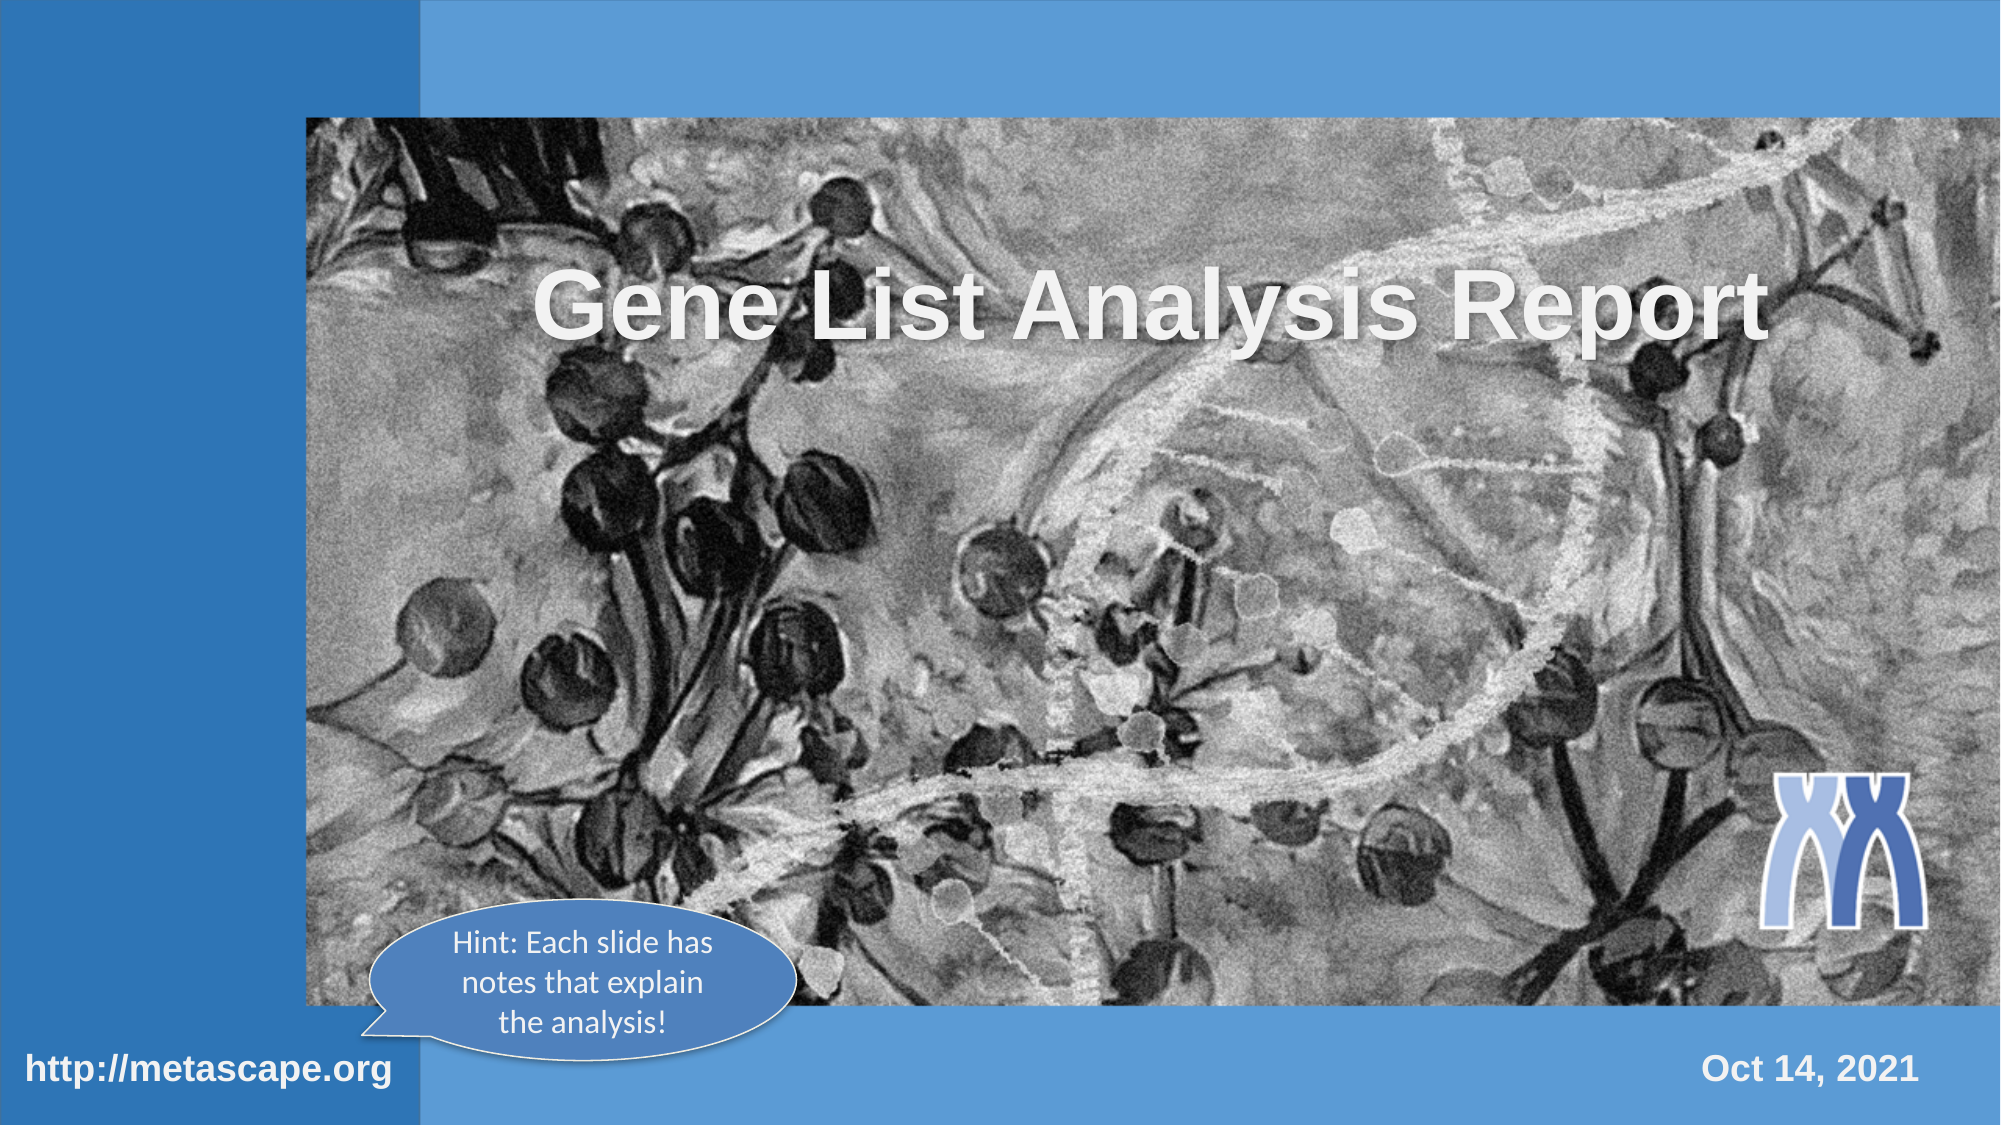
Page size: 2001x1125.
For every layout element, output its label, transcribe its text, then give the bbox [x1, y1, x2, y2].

text_box Oct 14, 2021 [1686, 1036, 1935, 1097]
text_box Hint: Each slide has notes that explain the analysis! [360, 898, 798, 1062]
text_box http://metascape.org [9, 1036, 409, 1097]
picture [0, 0, 2001, 1125]
title Gene List Analysis Report [516, 261, 1811, 338]
